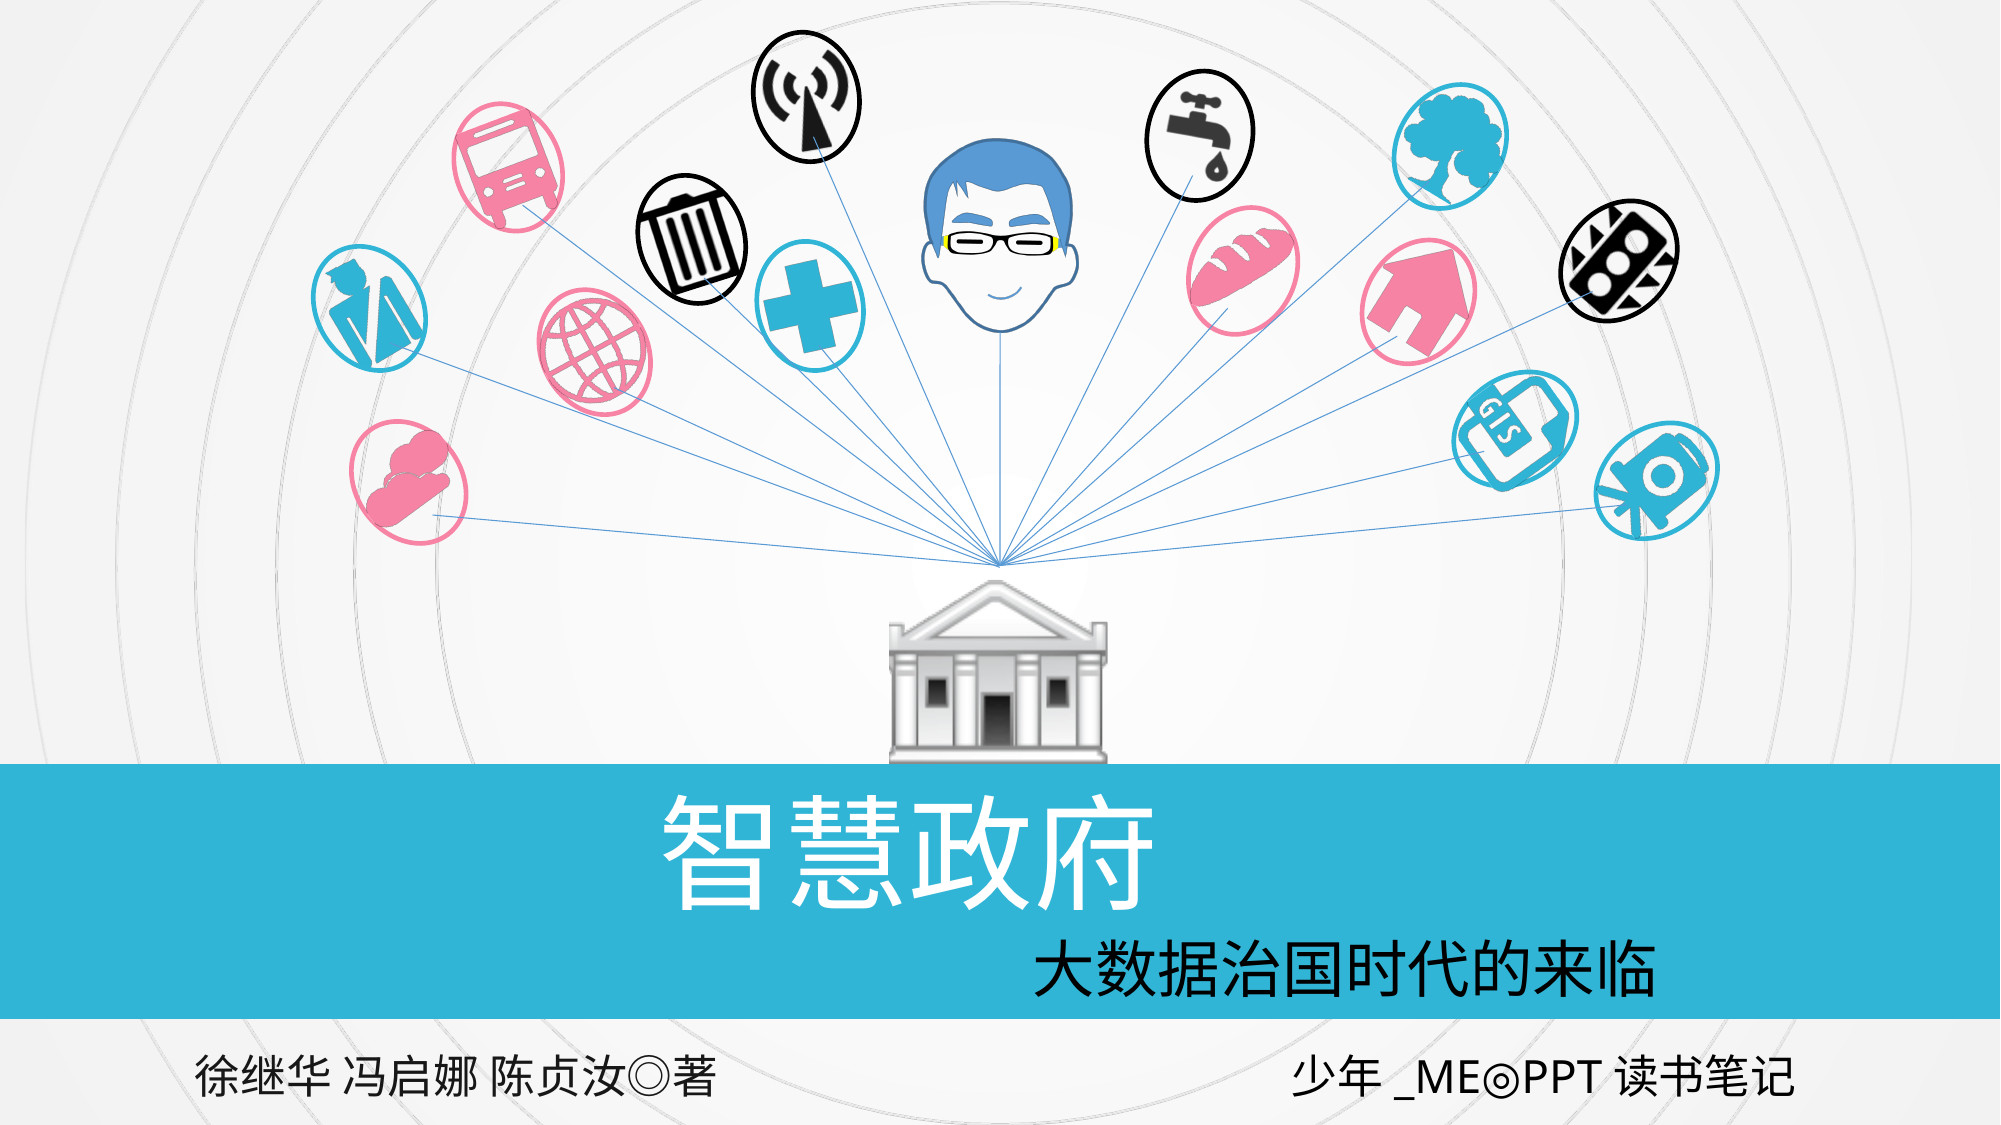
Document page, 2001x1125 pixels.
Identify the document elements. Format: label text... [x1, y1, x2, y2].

picture [24, 1020, 1913, 1125]
text_box 少年_ME◎PPT读书笔记 [1276, 1040, 1964, 1111]
picture [24, 0, 1913, 820]
text_box 大数据治国时代的来临 [1018, 922, 1711, 1013]
text_box 智慧政府 [643, 768, 1357, 933]
text_box [0, 763, 2000, 1020]
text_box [315, 31, 1723, 568]
text_box 徐继华 冯启娜 陈贞汝◎著 [110, 1040, 804, 1111]
